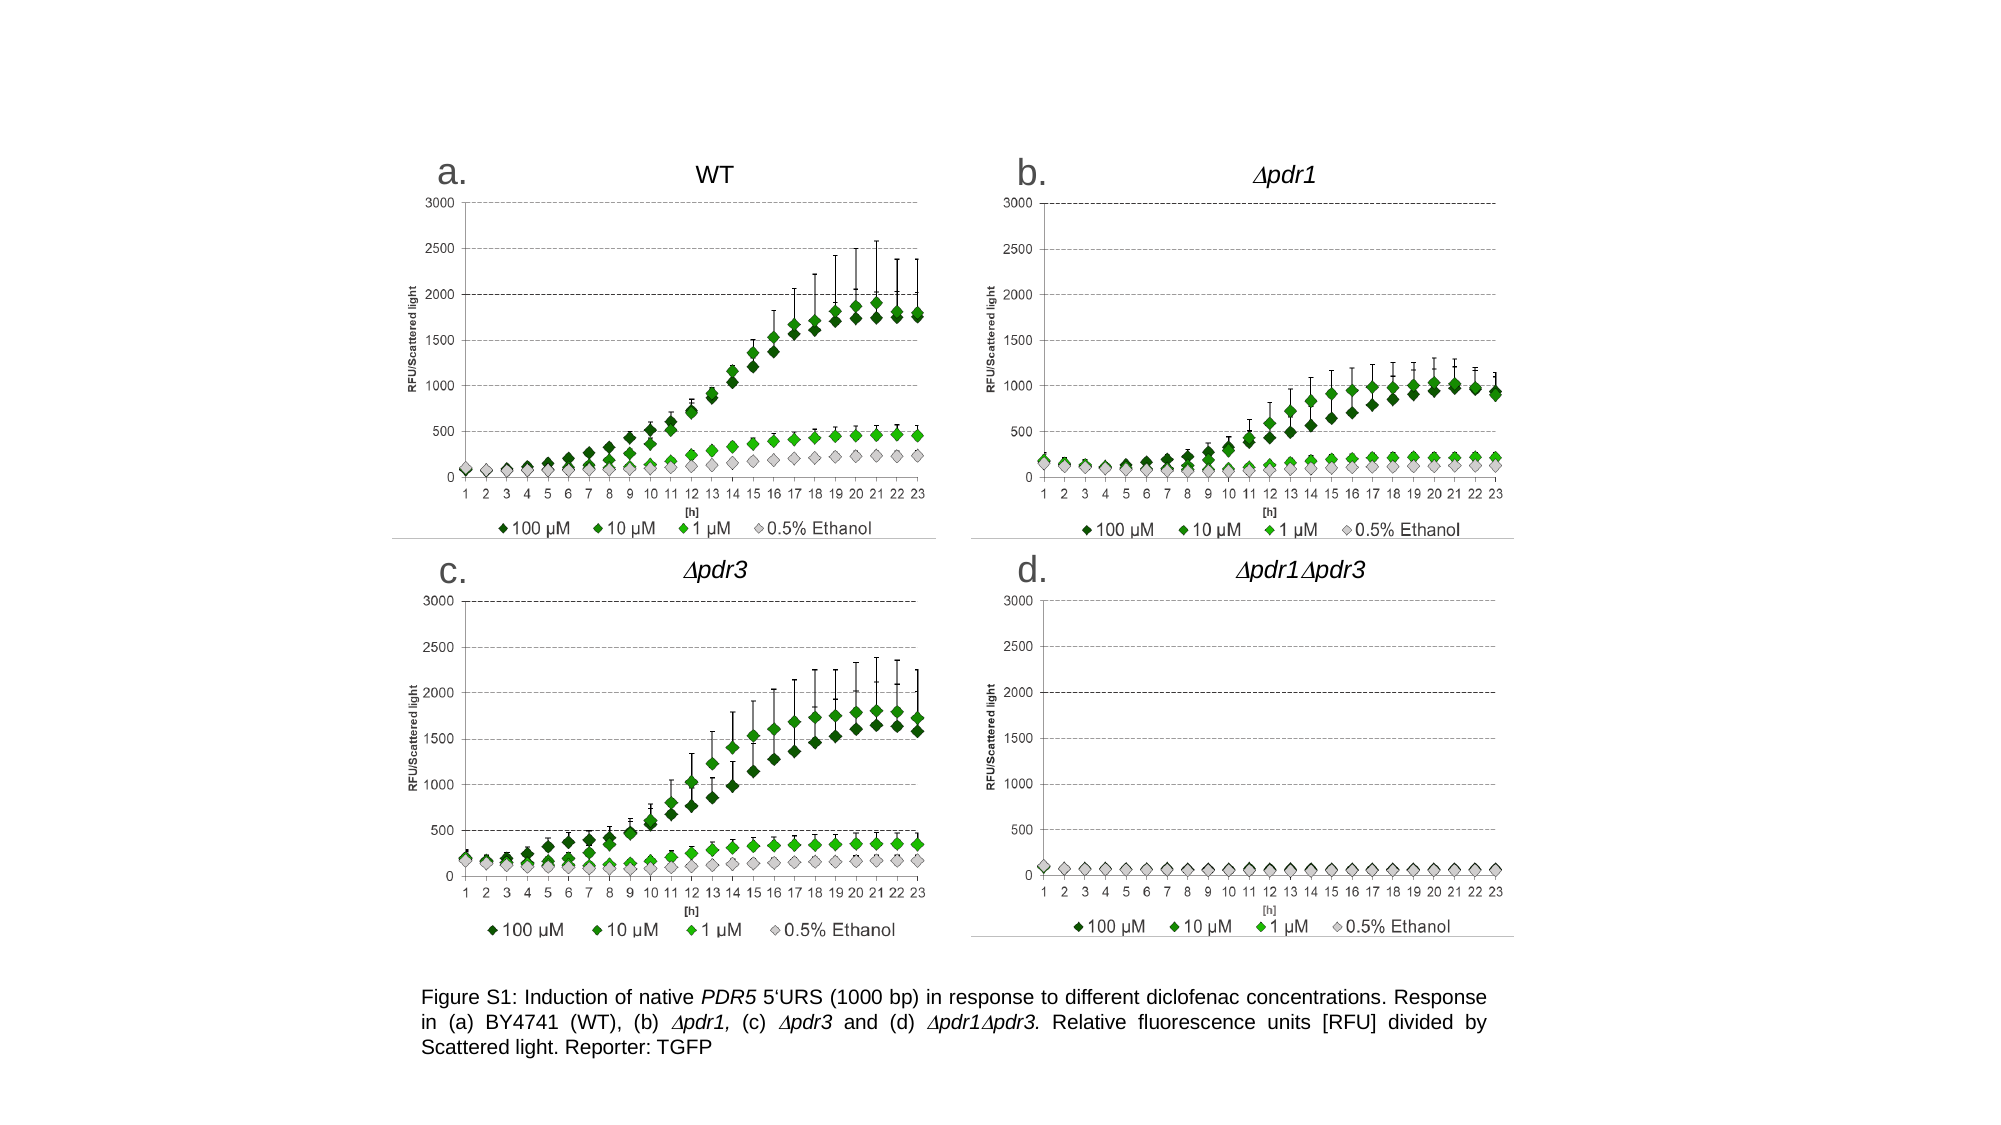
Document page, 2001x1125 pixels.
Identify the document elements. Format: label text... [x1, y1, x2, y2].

text_box Figure S1: Induction of native PDR5 5‘URS (1000 bp) in response to different diclofenac concentrations. Response in (a) BY4741 (WT), (b) Dpdr1, (c) Dpdr3 and (d) Dpdr1Dpdr3. Relative fluorescence units [RFU] divided by Scattered light. Reporter: TGFP [406, 976, 1502, 1066]
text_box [392, 139, 1514, 938]
